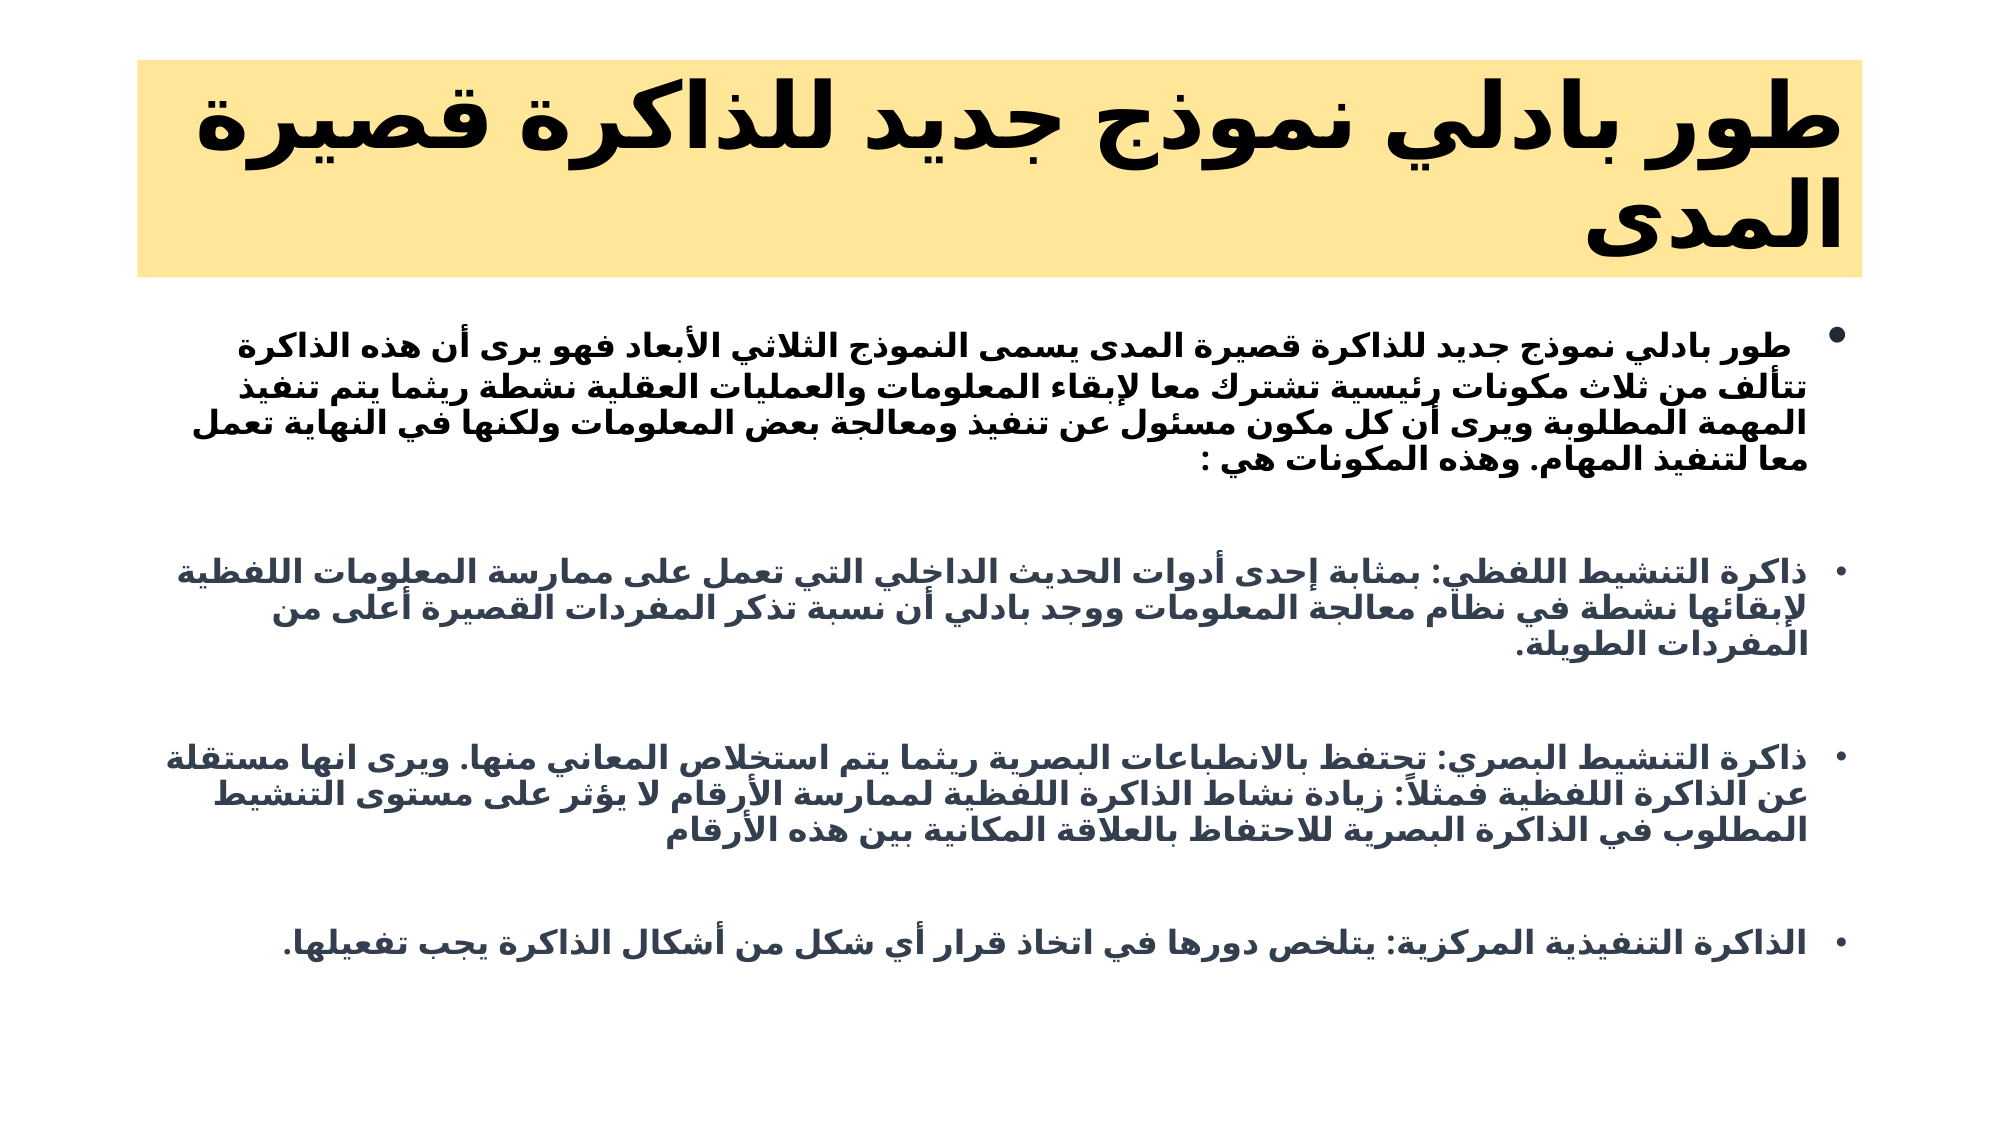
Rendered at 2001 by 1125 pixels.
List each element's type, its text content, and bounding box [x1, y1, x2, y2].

list طور بادلي نموذج جديد للذاكرة قصيرة المدى يسمى النموذج الثلاثي الأبعاد فهو يرى أن هذه الذاكرة تتألف من ثلاث مكونات رئيسية تشترك معا لإبقاء المعلومات والعمليات العقلية نشطة ريثما يتم تنفيذ المهمة المطلوبة ويرى أن كل مكون مسئول عن تنفيذ ومعالجة بعض المعلومات ولكنها في النهاية تعمل معا لتنفيذ المهام. وهذه المكونات هي : ذاكرة التنشيط اللفظي: بمثابة إحدى أدوات الحديث الداخلي التي تعمل على ممارسة المعلومات اللفظية لإبقائها نشطة في نظام معالجة المعلومات ووجد بادلي أن نسبة تذكر المفردات القصيرة أعلى من المفردات الطويلة. ذاكرة التنشيط البصري: تحتفظ بالانطباعات البصرية ريثما يتم استخلاص المعاني منها. ويرى انها مستقلة عن الذاكرة اللفظية فمثلاً: زيادة نشاط الذاكرة اللفظية لممارسة الأرقام لا يؤثر على مستوى التنشيط المطلوب في الذاكرة البصرية للاحتفاظ بالعلاقة المكانية بين هذه الأرقام الذاكرة التنفيذية المركزية: يتلخص دورها في اتخاذ قرار أي شكل من أشكال الذاكرة يجب تفعيلها. [137, 299, 1863, 1014]
title طور بادلي نموذج جديد للذاكرة قصيرة المدى [137, 59, 1863, 278]
